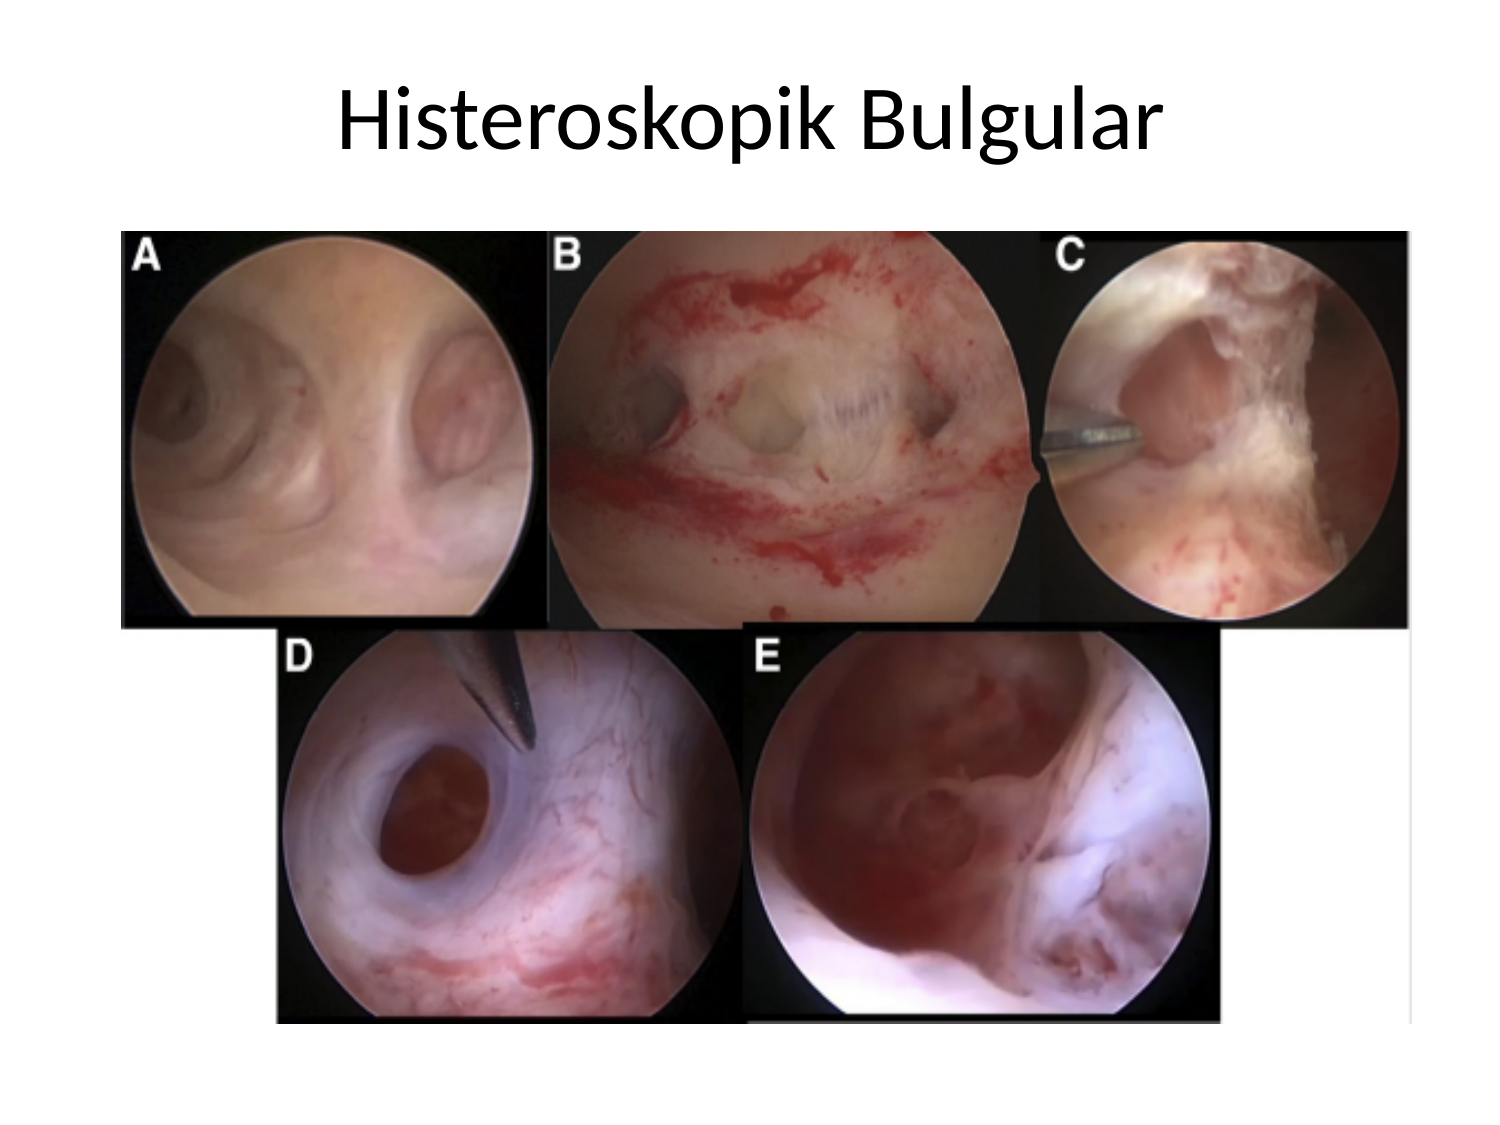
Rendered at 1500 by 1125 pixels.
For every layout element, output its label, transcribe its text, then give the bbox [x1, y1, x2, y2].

title Histeroskopik Bulgular [76, 19, 1427, 207]
picture [121, 231, 1412, 1024]
